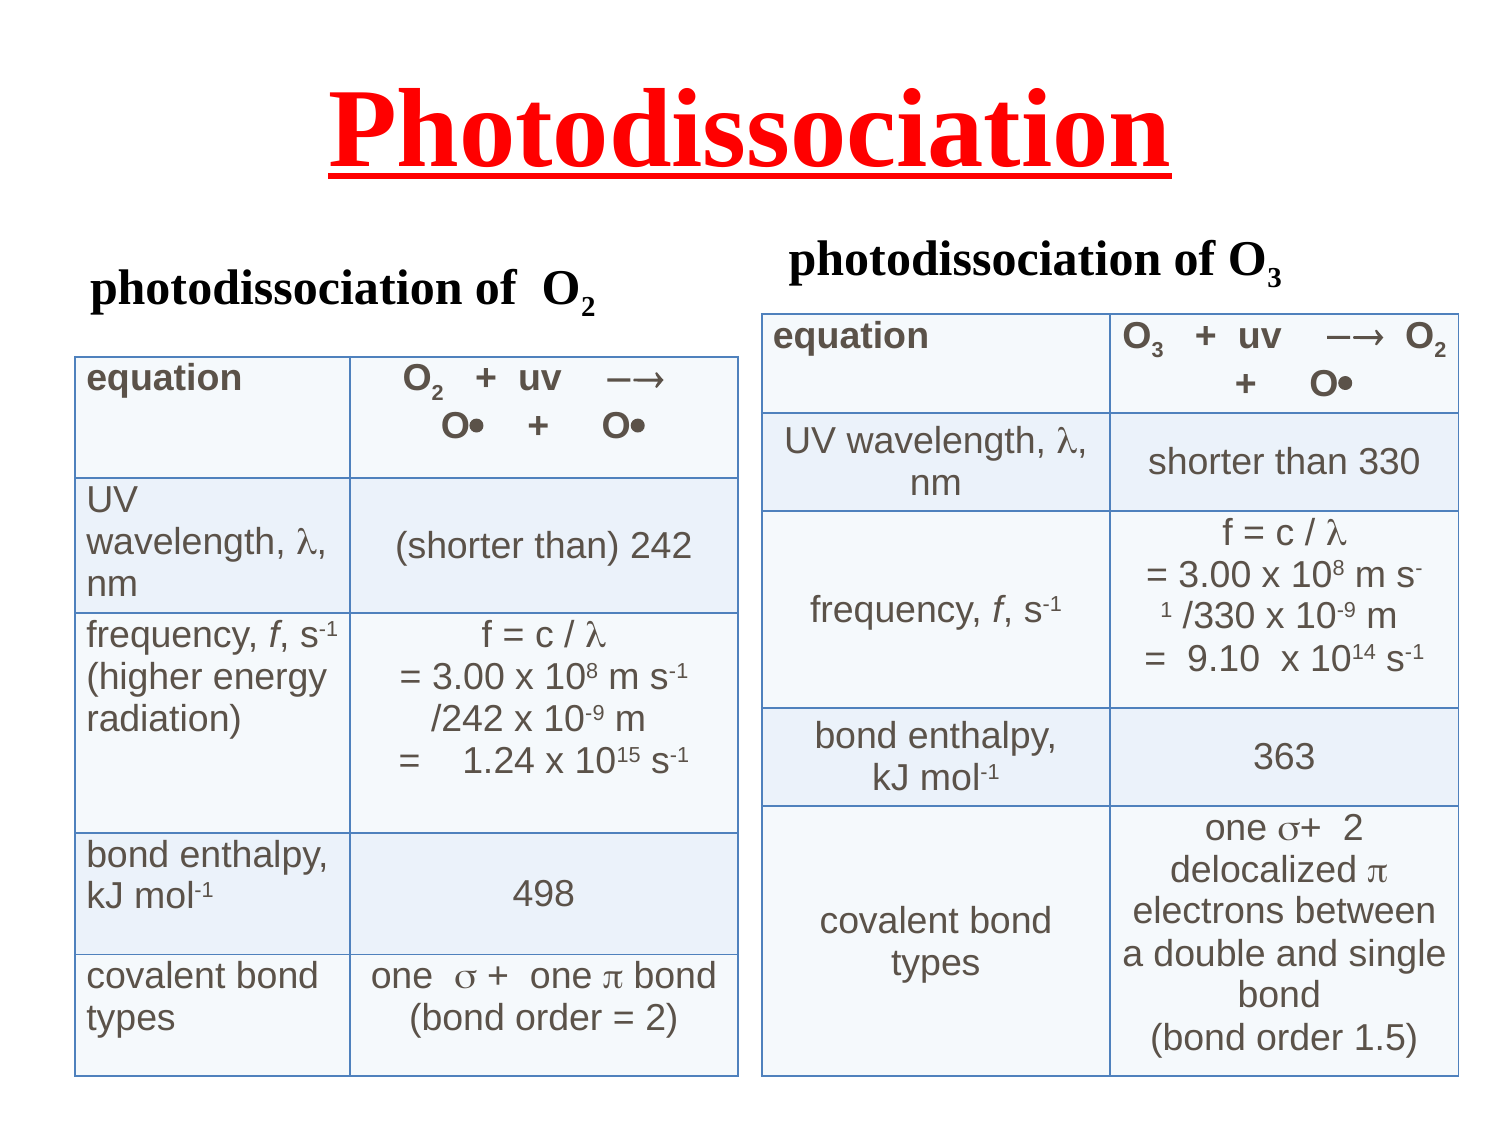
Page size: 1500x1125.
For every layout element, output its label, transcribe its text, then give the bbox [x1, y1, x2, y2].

table_cell one  + one  bond (bond order = 2) [351, 955, 737, 1075]
title Photodissociation [75, 28, 1425, 216]
table_cell f = c /  = 3.00 x 108 m s-1 /330 x 10-9 m = 9.10 x 1014 s-1 [1111, 512, 1458, 707]
table_cell bond enthalpy, kJ mol-1 [763, 709, 1109, 805]
table_header equation [763, 315, 1109, 412]
table_cell covalent bond types [76, 955, 349, 1075]
table_header O3 + uv  O2 + O [1111, 315, 1458, 412]
table_cell frequency, f, s-1 [763, 512, 1109, 707]
table_cell UV wavelength, , nm [763, 414, 1109, 510]
list photodissociation of O2 [75, 224, 738, 330]
list photodissociation of O3 [773, 196, 1450, 302]
table_cell frequency, f, s-1 (higher energy radiation) [76, 614, 349, 832]
table_cell f = c /  = 3.00 x 108 m s-1 /242 x 10-9 m = 1.24 x 1015 s-1 [351, 614, 737, 832]
table_cell shorter than 330 [1111, 414, 1458, 510]
table_cell 363 [1111, 709, 1458, 805]
table_header equation [76, 358, 349, 477]
table_cell bond enthalpy, kJ mol-1 [76, 834, 349, 954]
table_header O2 + uv  O + O [351, 358, 737, 477]
table_cell 498 [351, 834, 737, 954]
table_cell covalent bond types [763, 807, 1109, 1075]
table_cell (shorter than) 242 [351, 479, 737, 612]
table_cell one + 2 delocalized  electrons between a double and single bond (bond order 1.5) [1111, 807, 1458, 1075]
table_cell UV wavelength, , nm [76, 479, 349, 612]
